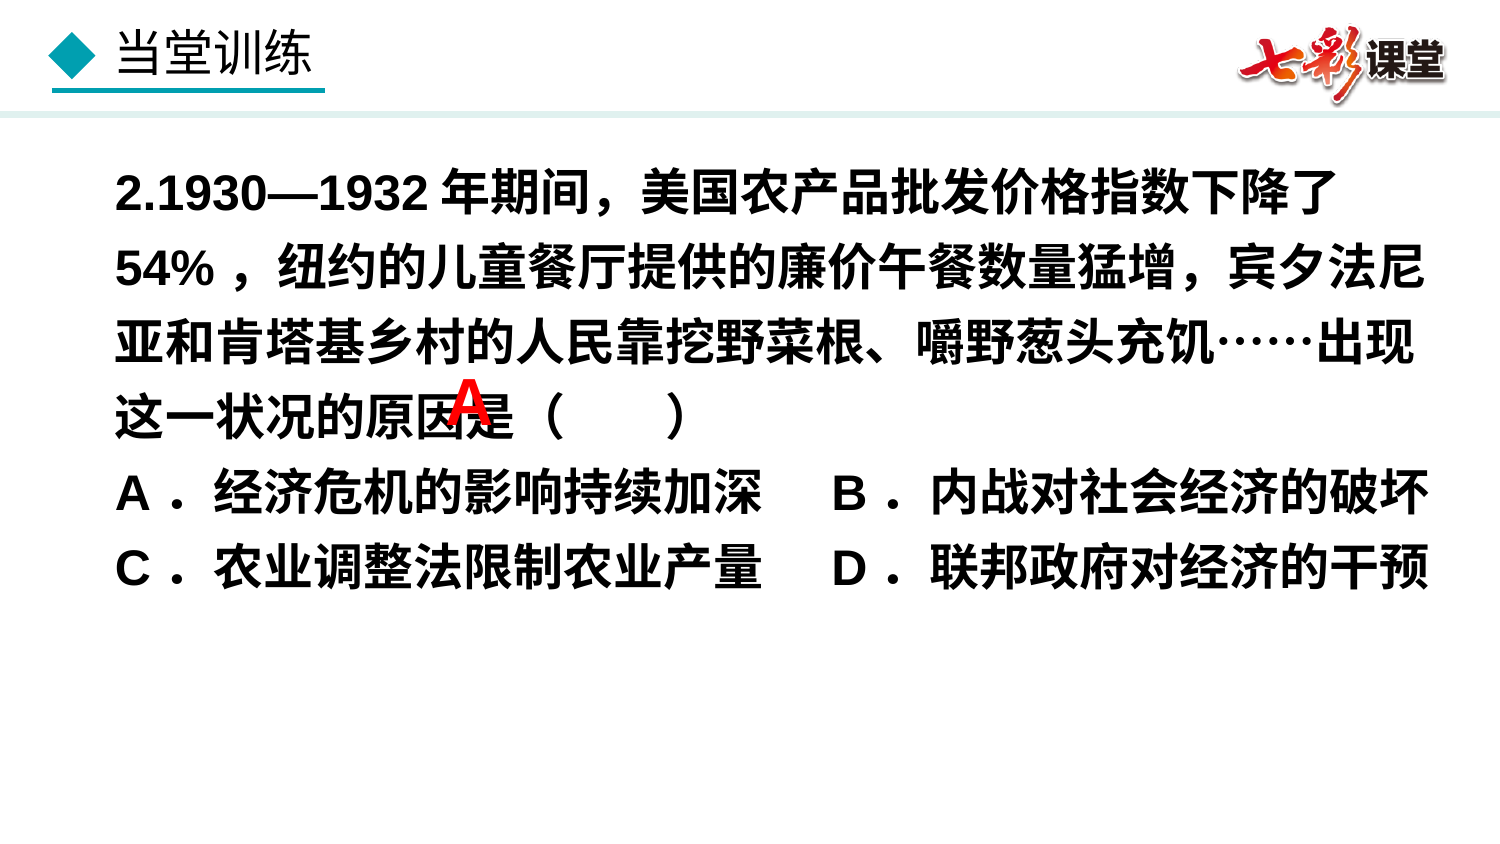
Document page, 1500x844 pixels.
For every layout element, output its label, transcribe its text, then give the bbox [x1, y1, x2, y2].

text_box 2.1930—1932年期间，美国农产品批发价格指数下降了54%，纽约的儿童餐厅提供的廉价午餐数量猛增，宾夕法尼亚和肯塔基乡村的人民靠挖野菜根、嚼野葱头充饥……出现这一状况的原因是（ ） A．经济危机的影响持续加深 B．内战对社会经济的破坏 C．农业调整法限制农业产量 D．联邦政府对经济的干预 [100, 138, 1465, 623]
text_box A [431, 350, 513, 447]
picture [1234, 20, 1451, 108]
